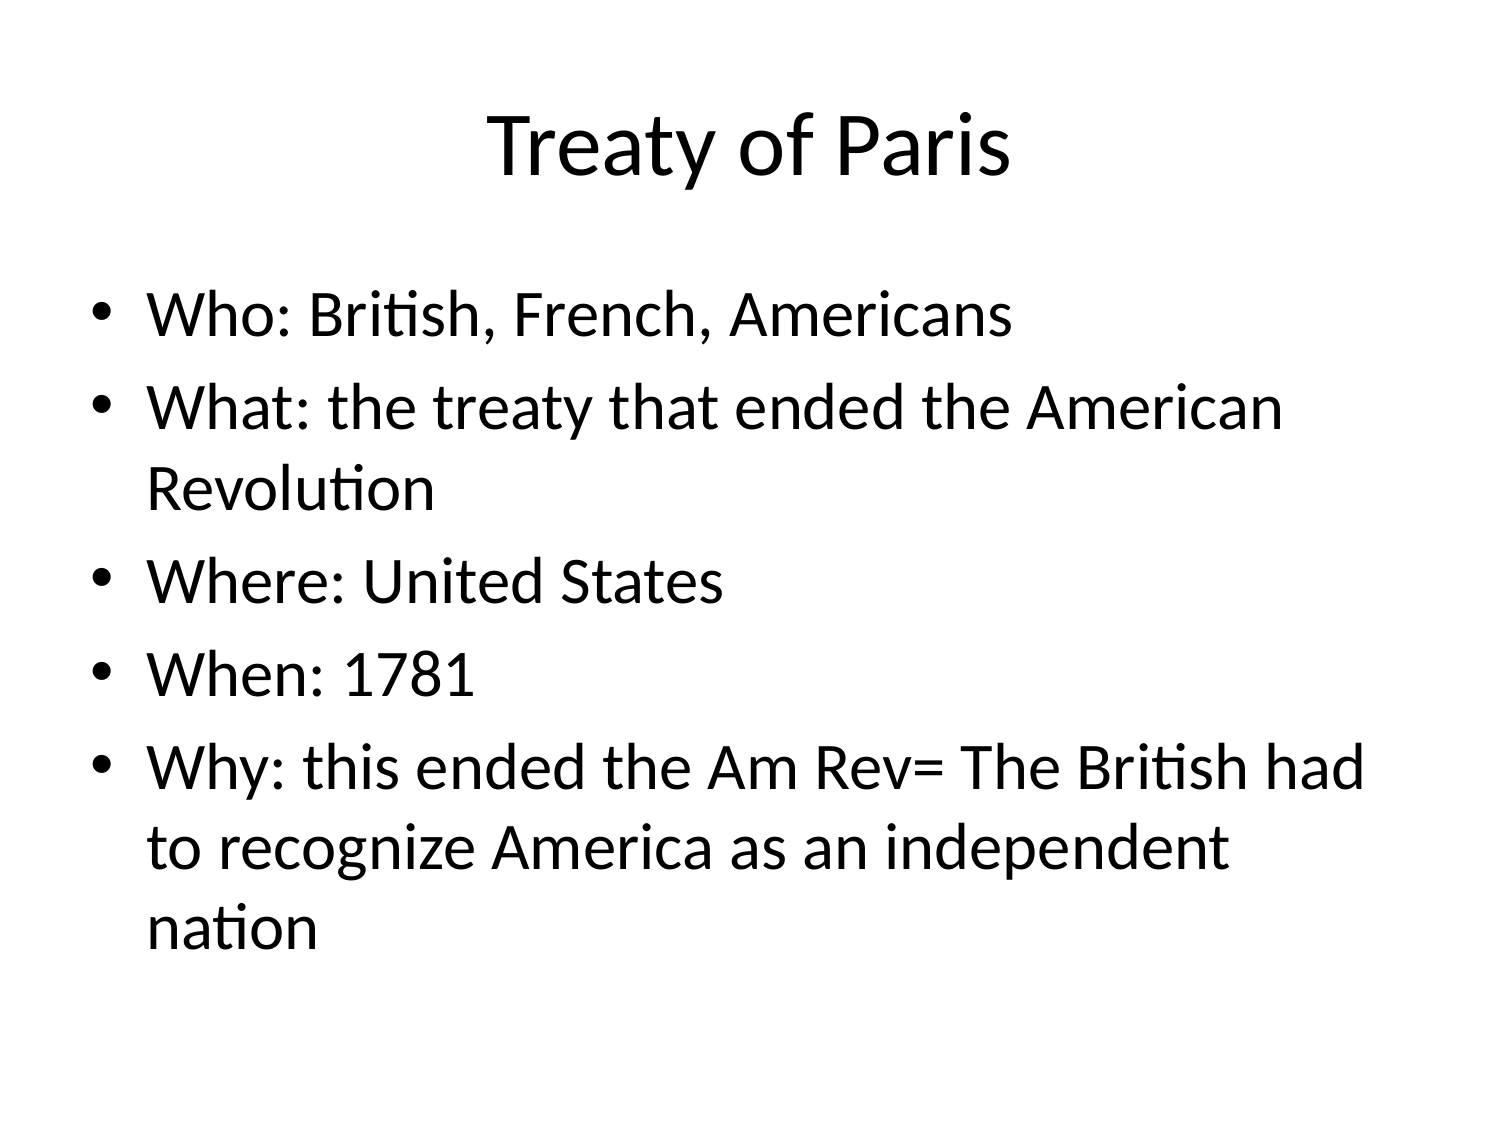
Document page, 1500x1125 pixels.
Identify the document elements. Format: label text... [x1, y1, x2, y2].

list Who: British, French, Americans What: the treaty that ended the American Revolution Where: United States When: 1781 Why: this ended the Am Rev= The British had to recognize America as an independent nation [75, 262, 1425, 1005]
title Treaty of Paris [75, 45, 1425, 233]
